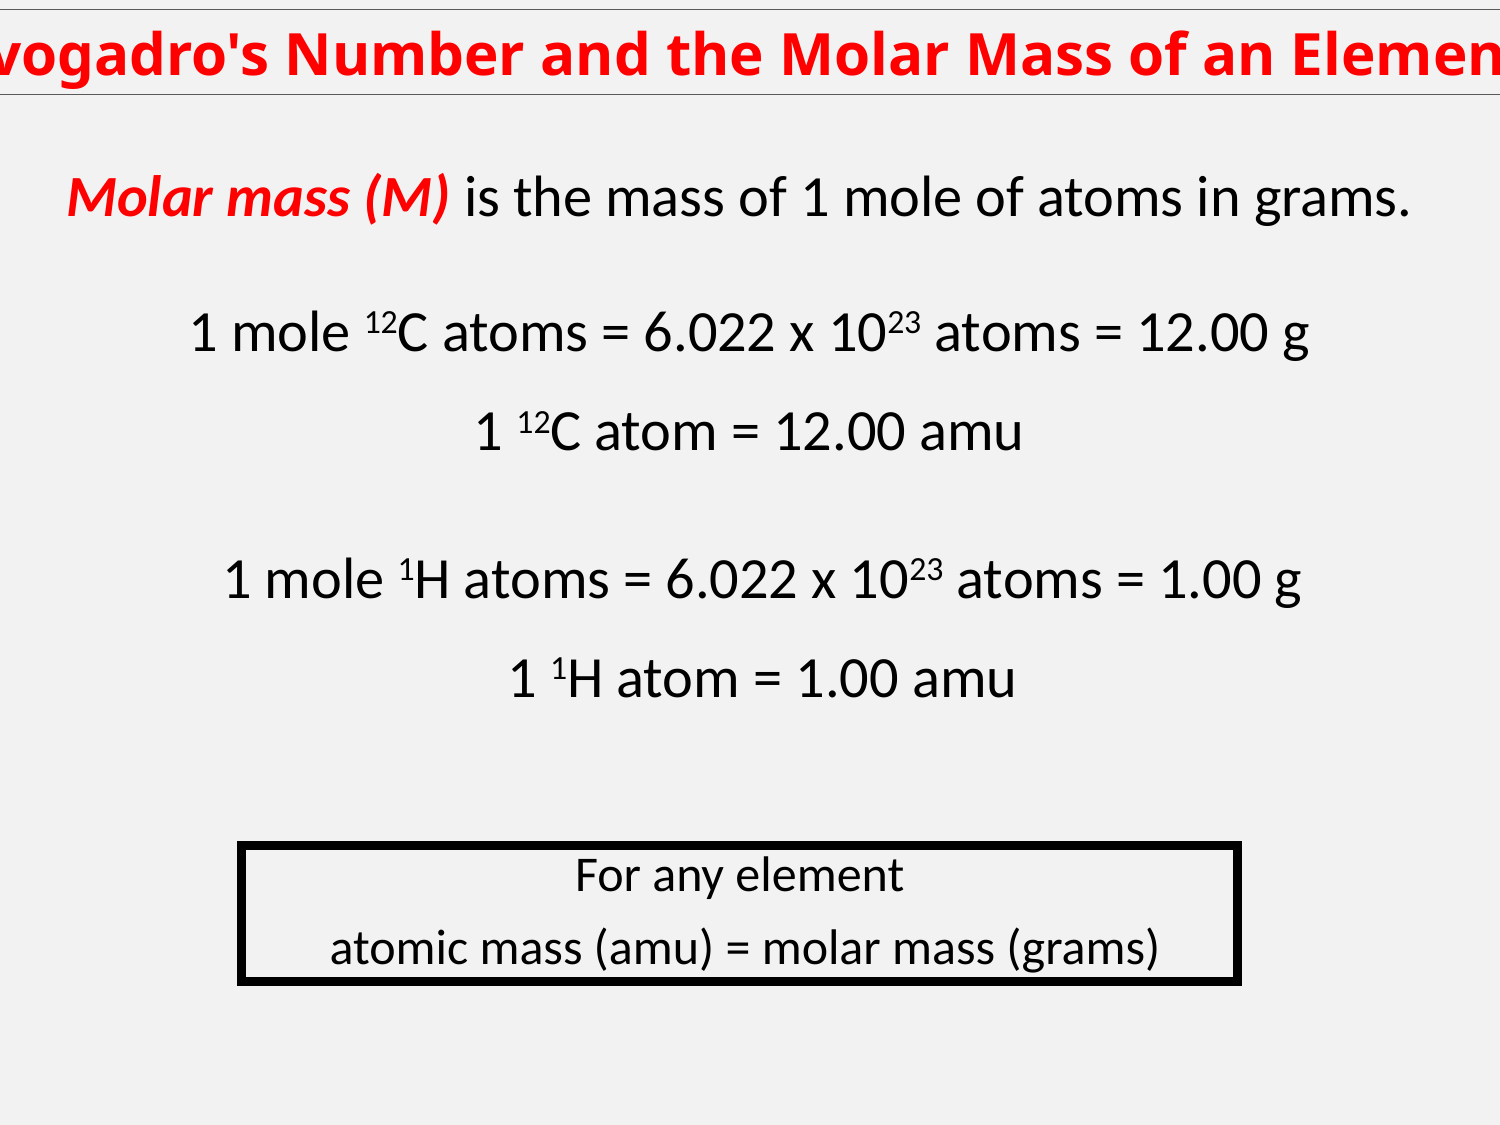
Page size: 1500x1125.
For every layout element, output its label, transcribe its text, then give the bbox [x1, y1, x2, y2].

text_box 1 mole 12C atoms = 6.022 x 1023 atoms = 12.00 g 1 12C atom = 12.00 amu [141, 285, 1357, 470]
text_box Molar mass (M) is the mass of 1 mole of atoms in grams. [51, 151, 1428, 236]
text_box 1 mole 1H atoms = 6.022 x 1023 atoms = 1.00 g 1 1H atom = 1.00 amu [168, 532, 1357, 717]
text_box Avogadro's Number and the Molar Mass of an Element [0, 9, 1500, 95]
text_box For any element atomic mass (amu) = molar mass (grams) [241, 845, 1238, 982]
